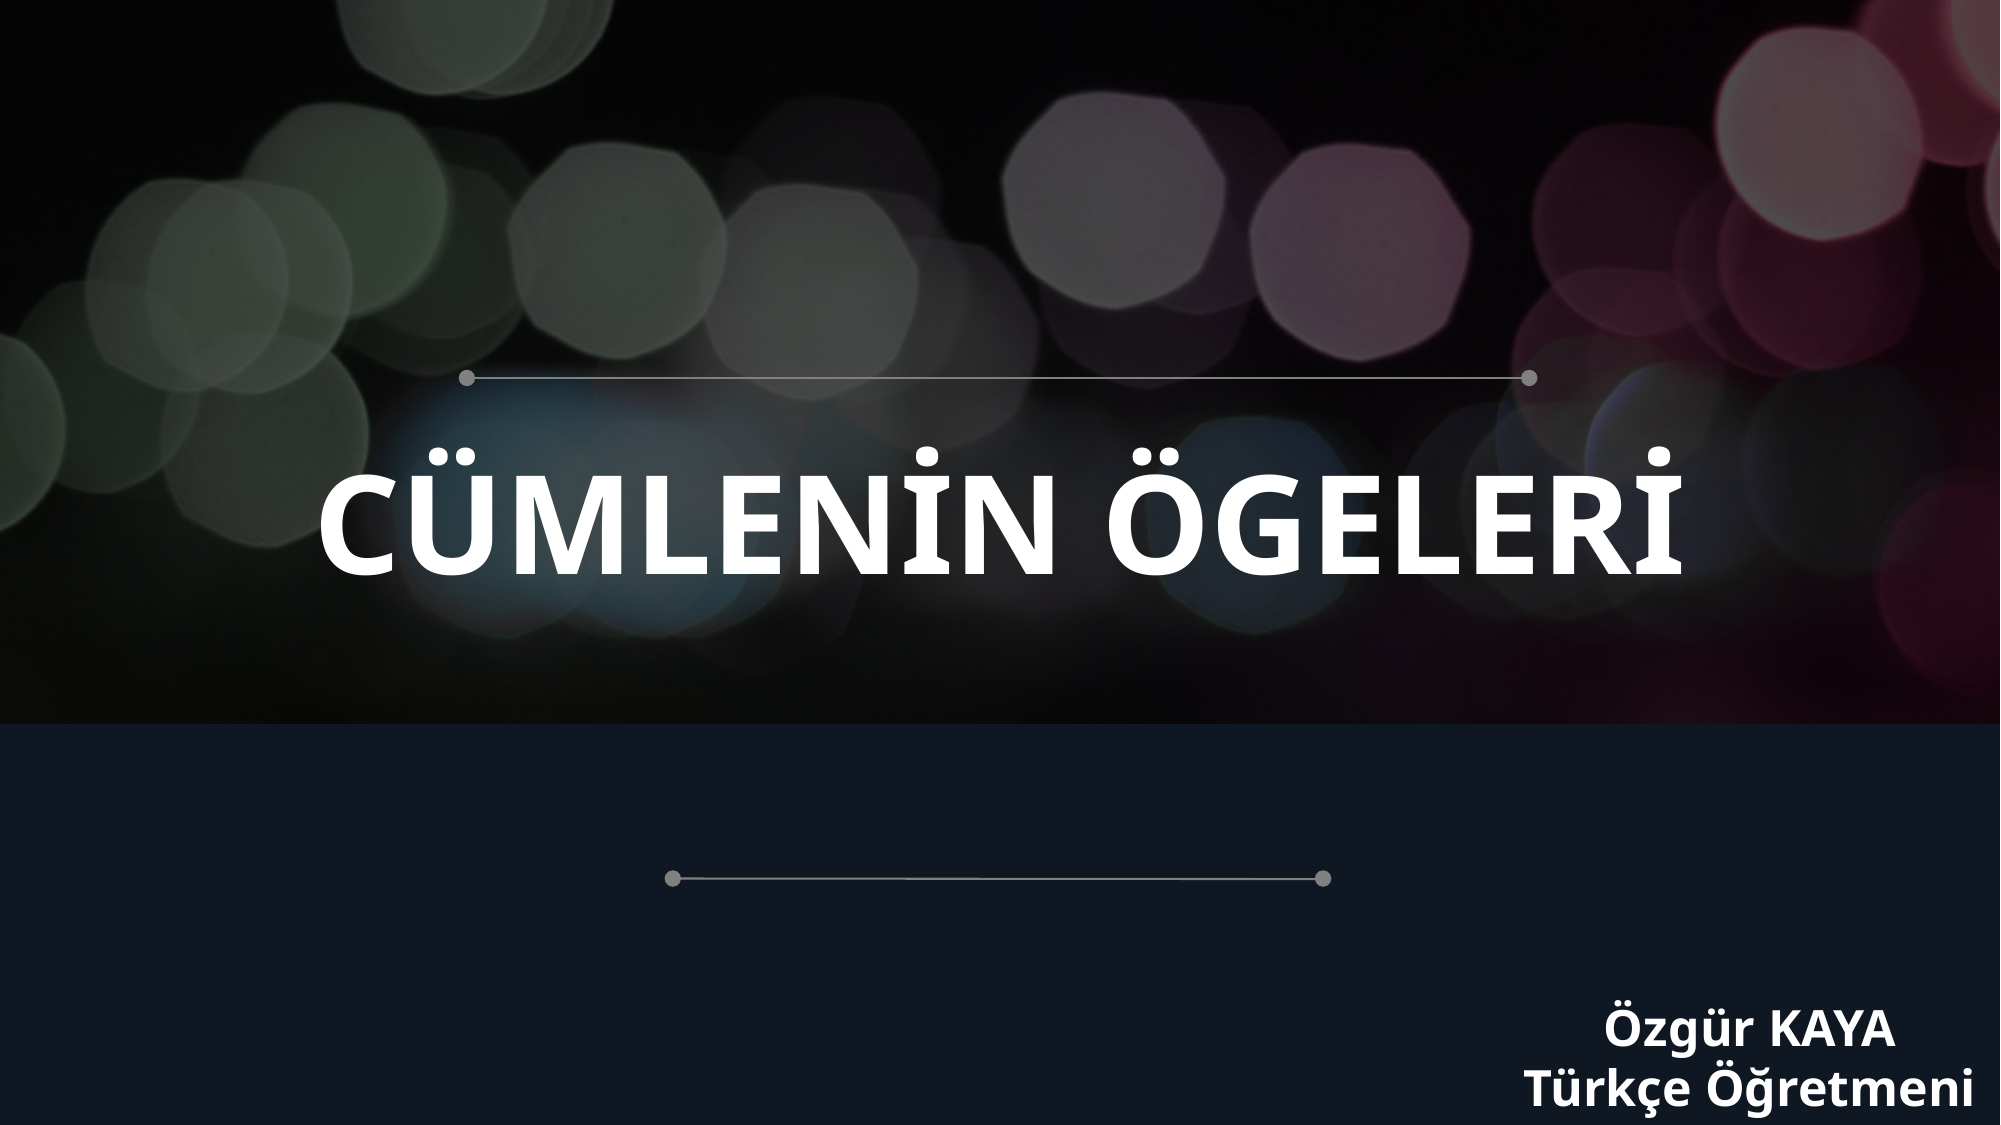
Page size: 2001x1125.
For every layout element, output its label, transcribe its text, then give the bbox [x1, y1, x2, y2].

text_box Özgür KAYA Türkçe Öğretmeni [1496, 988, 2000, 1124]
title CÜMLENİN ÖGELERİ [249, 395, 1750, 613]
picture [0, 0, 2000, 724]
